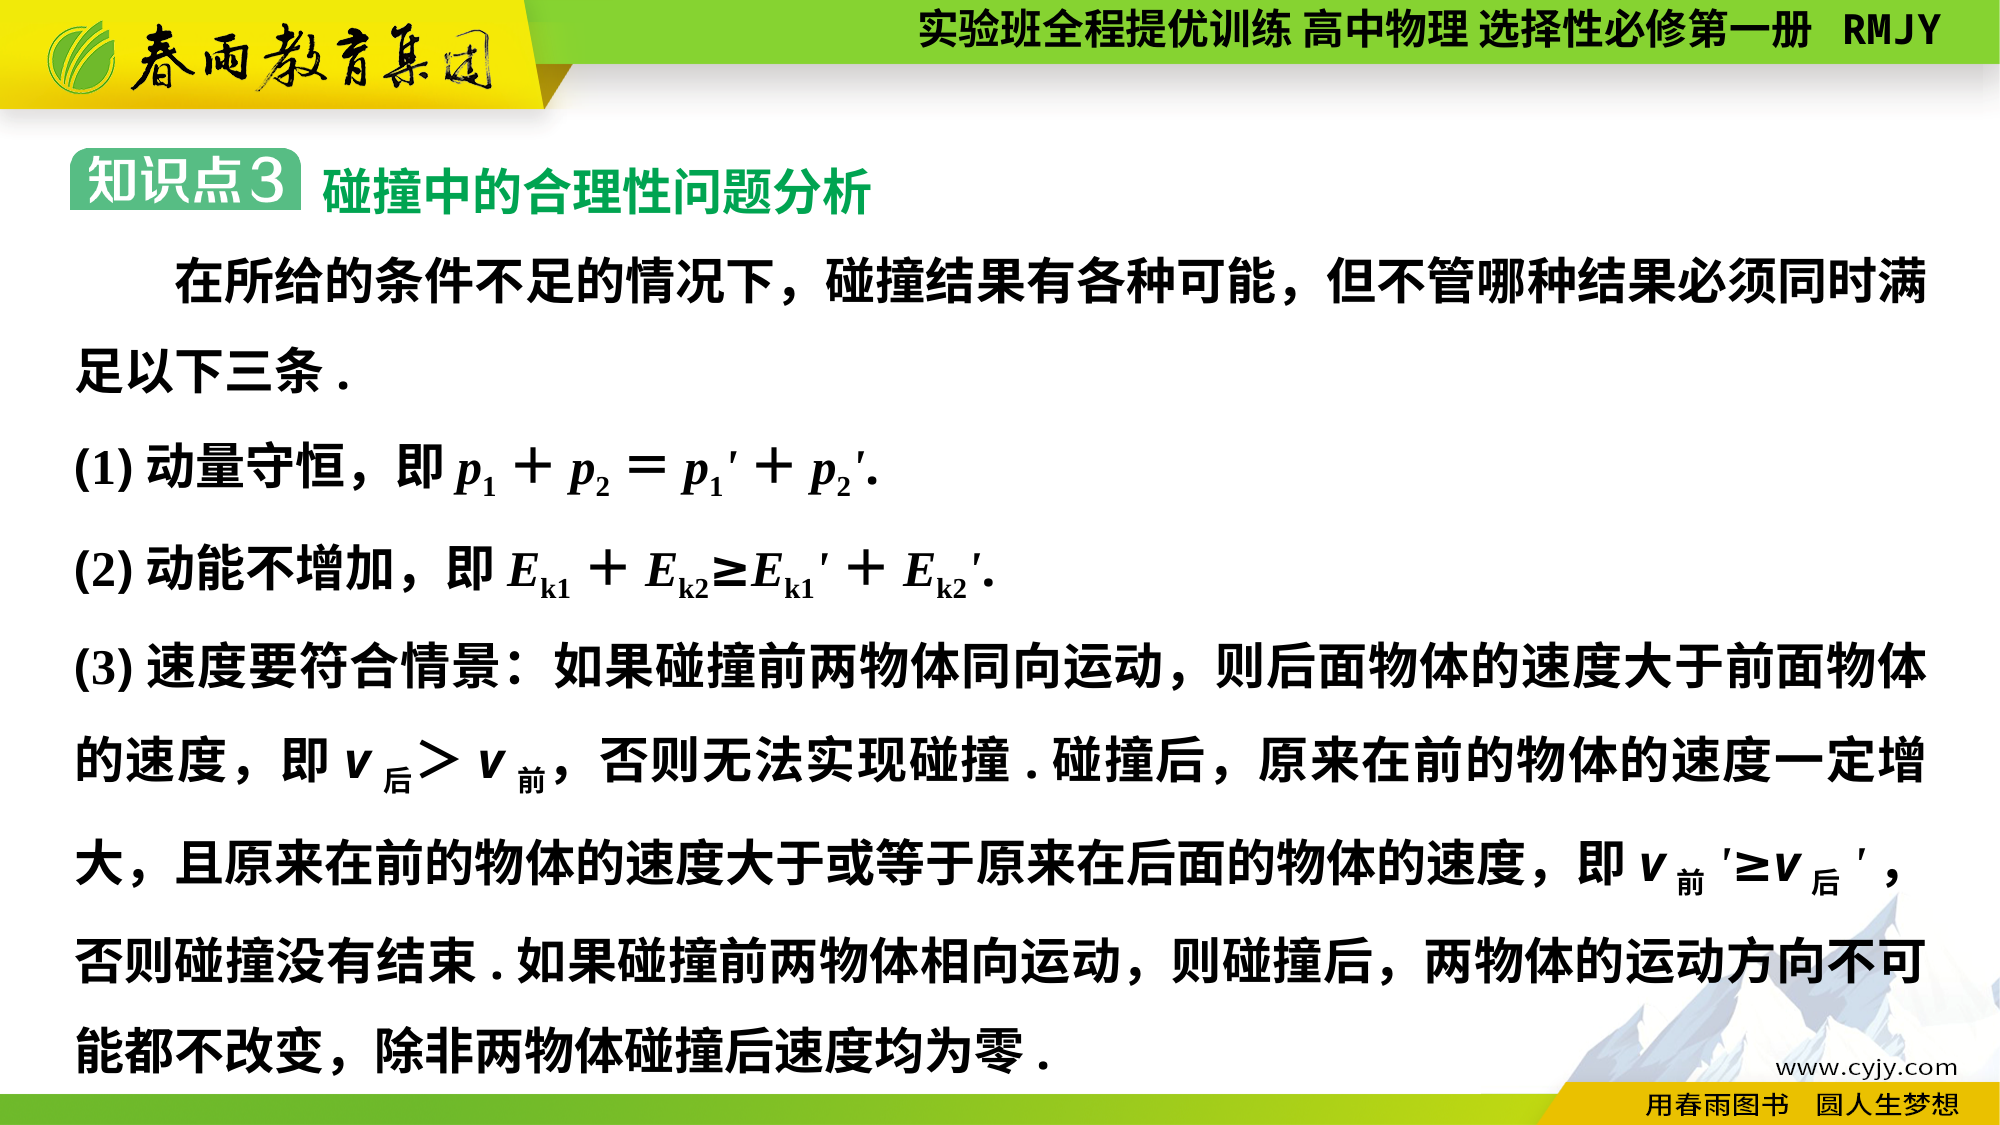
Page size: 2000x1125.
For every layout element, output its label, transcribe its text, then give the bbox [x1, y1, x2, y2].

picture [0, 0, 2000, 1125]
list 碰撞中的合理性问题分析 在所给的条件不足的情况下，碰撞结果有各种可能，但不管哪种结果必须同时满足以下三条. (1)动量守恒，即p1＋p2＝p1'＋p2'. (2)动能不增加，即Ek1＋Ek2≥Ek1'＋Ek2'. (3)速度要符合情景：如果碰撞前两物体同向运动，则后面物体的速度大于前面物体的速度，即v后＞v前，否则无法实现碰撞.碰撞后，原来在前的物体的速度一定增大，且原来在前的物体的速度大于或等于原来在后面的物体的速度，即v前'≥v后'，否则碰撞没有结束.如果碰撞前两物体相向运动，则碰撞后，两物体的运动方向不可能都不改变，除非两物体碰撞后速度均为零. [59, 122, 1944, 1047]
